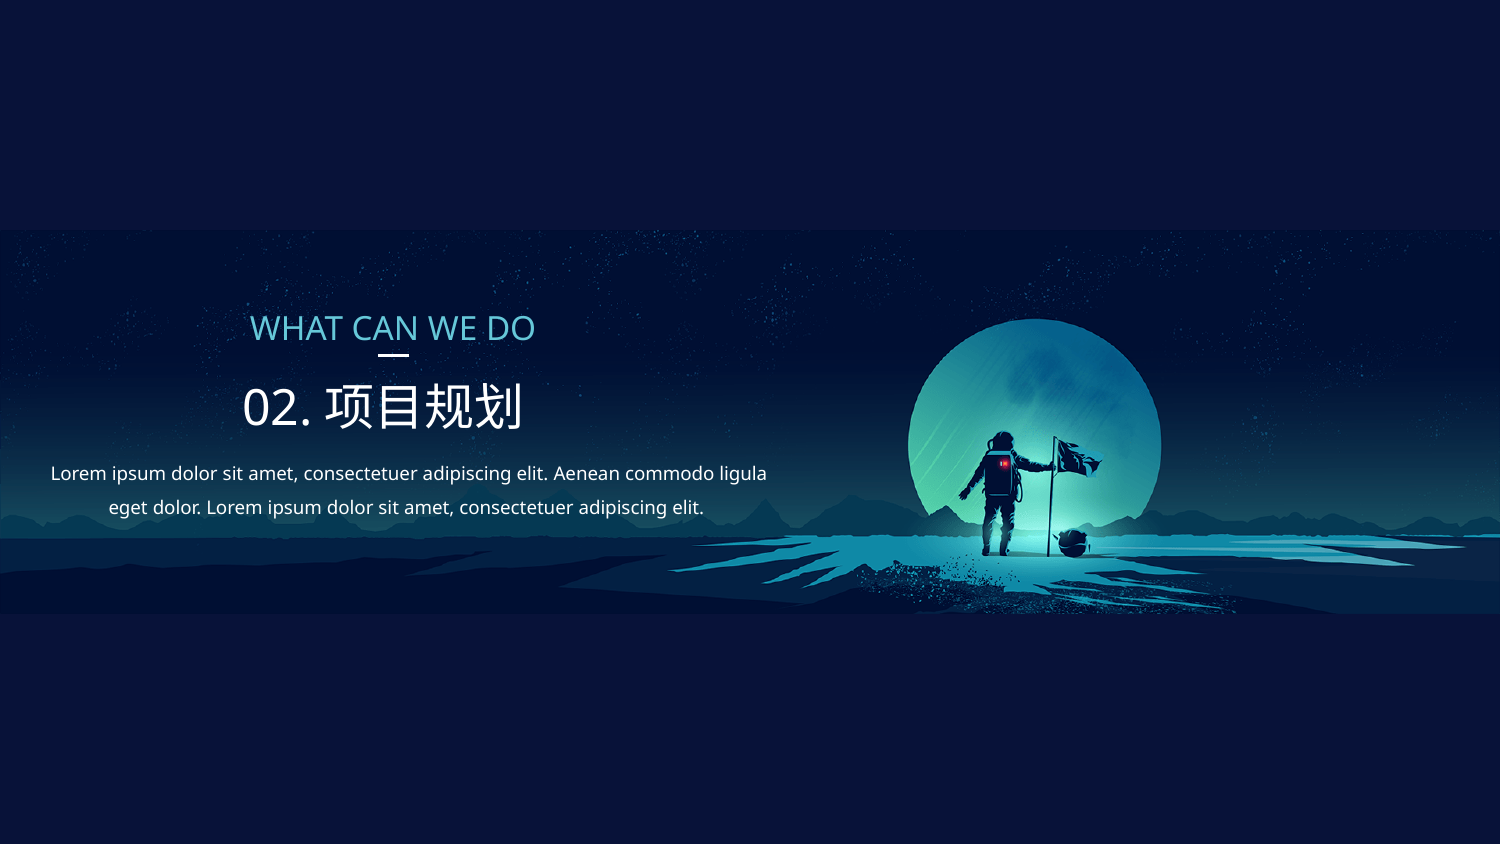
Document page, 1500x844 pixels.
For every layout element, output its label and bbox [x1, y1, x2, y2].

picture [0, 230, 1500, 614]
